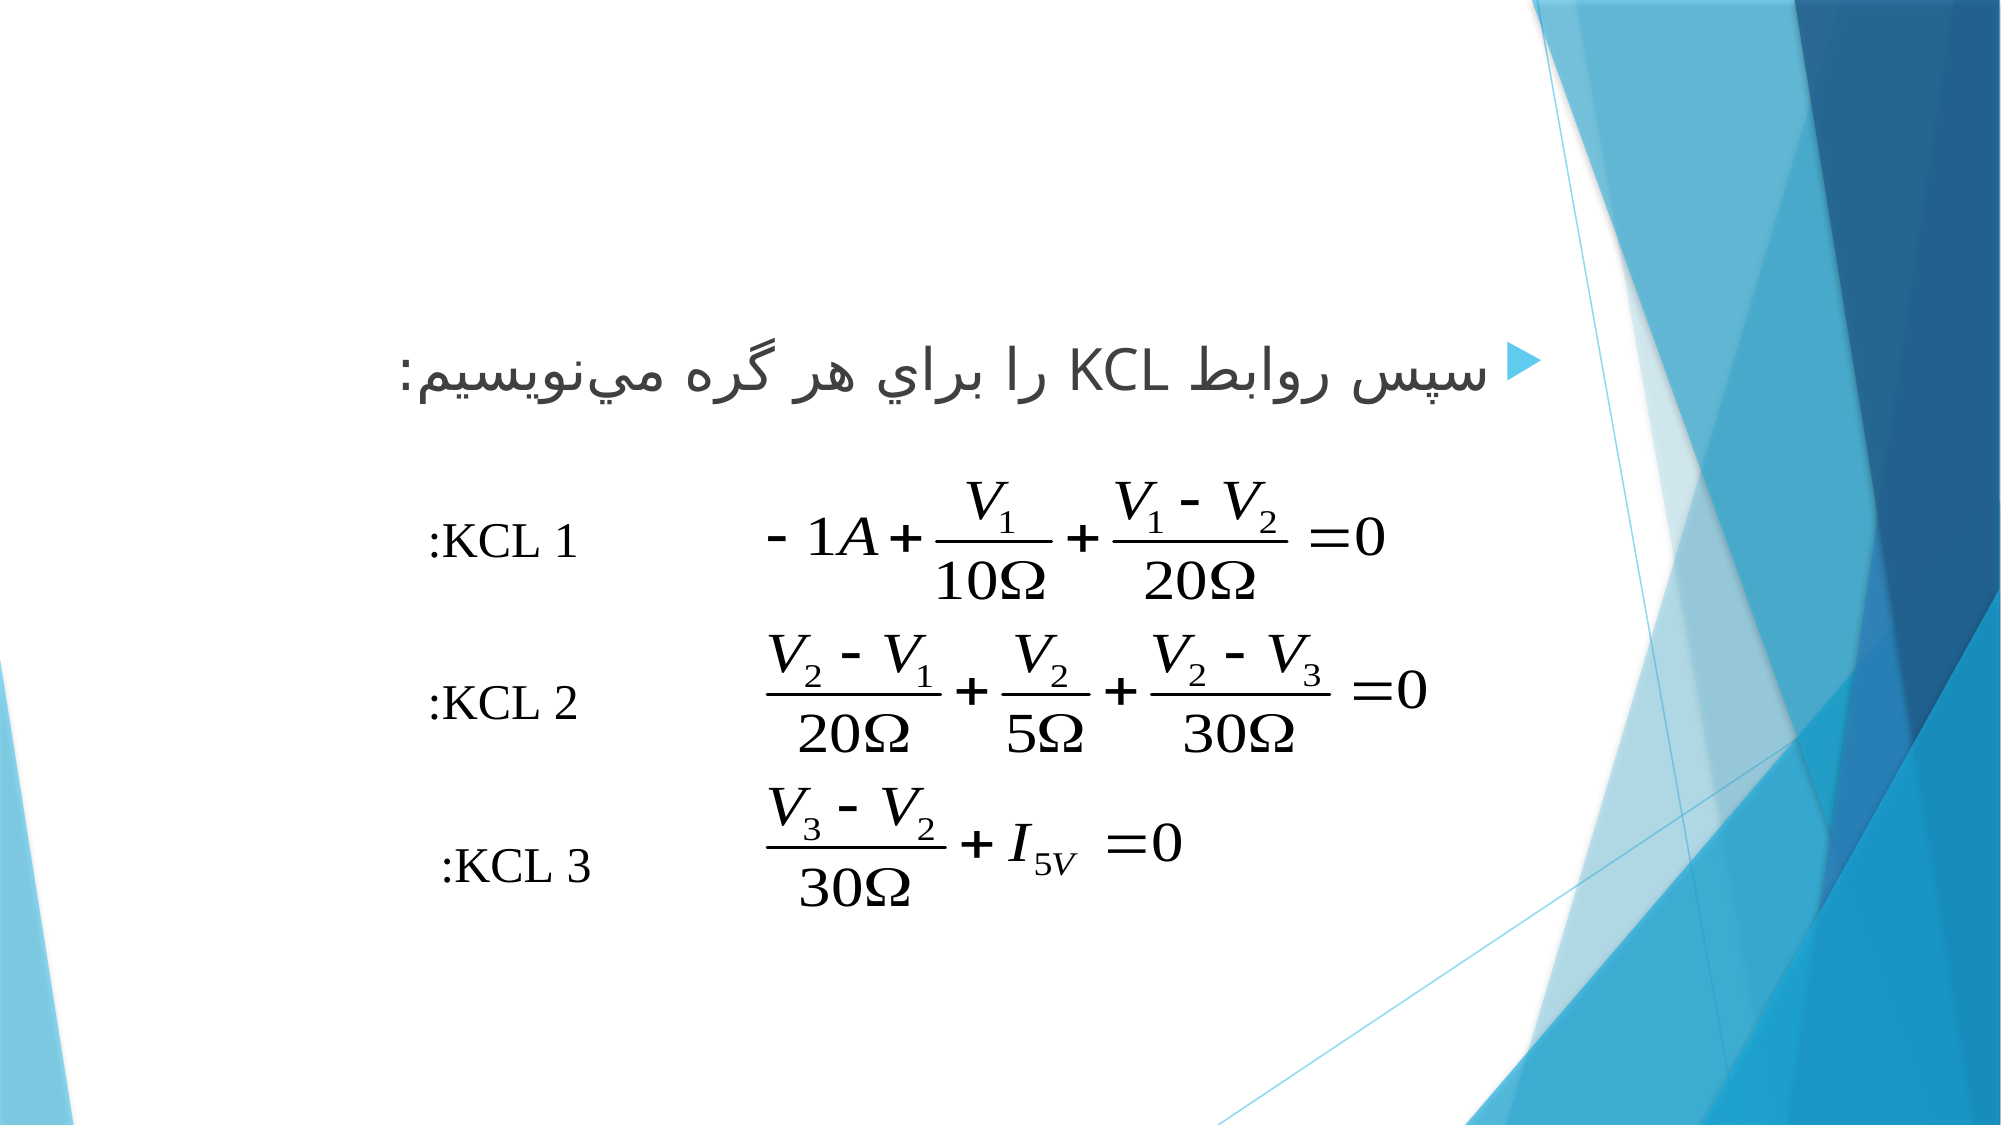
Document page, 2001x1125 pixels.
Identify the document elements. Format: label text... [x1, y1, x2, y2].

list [755, 461, 1438, 918]
text_box KCL 2: [412, 662, 594, 738]
text_box KCL 3: [425, 824, 607, 900]
text_box KCL 1: [412, 499, 594, 575]
list سپس روابط KCL را براي هر گره مي‌نويسيم: [375, 324, 1563, 1000]
